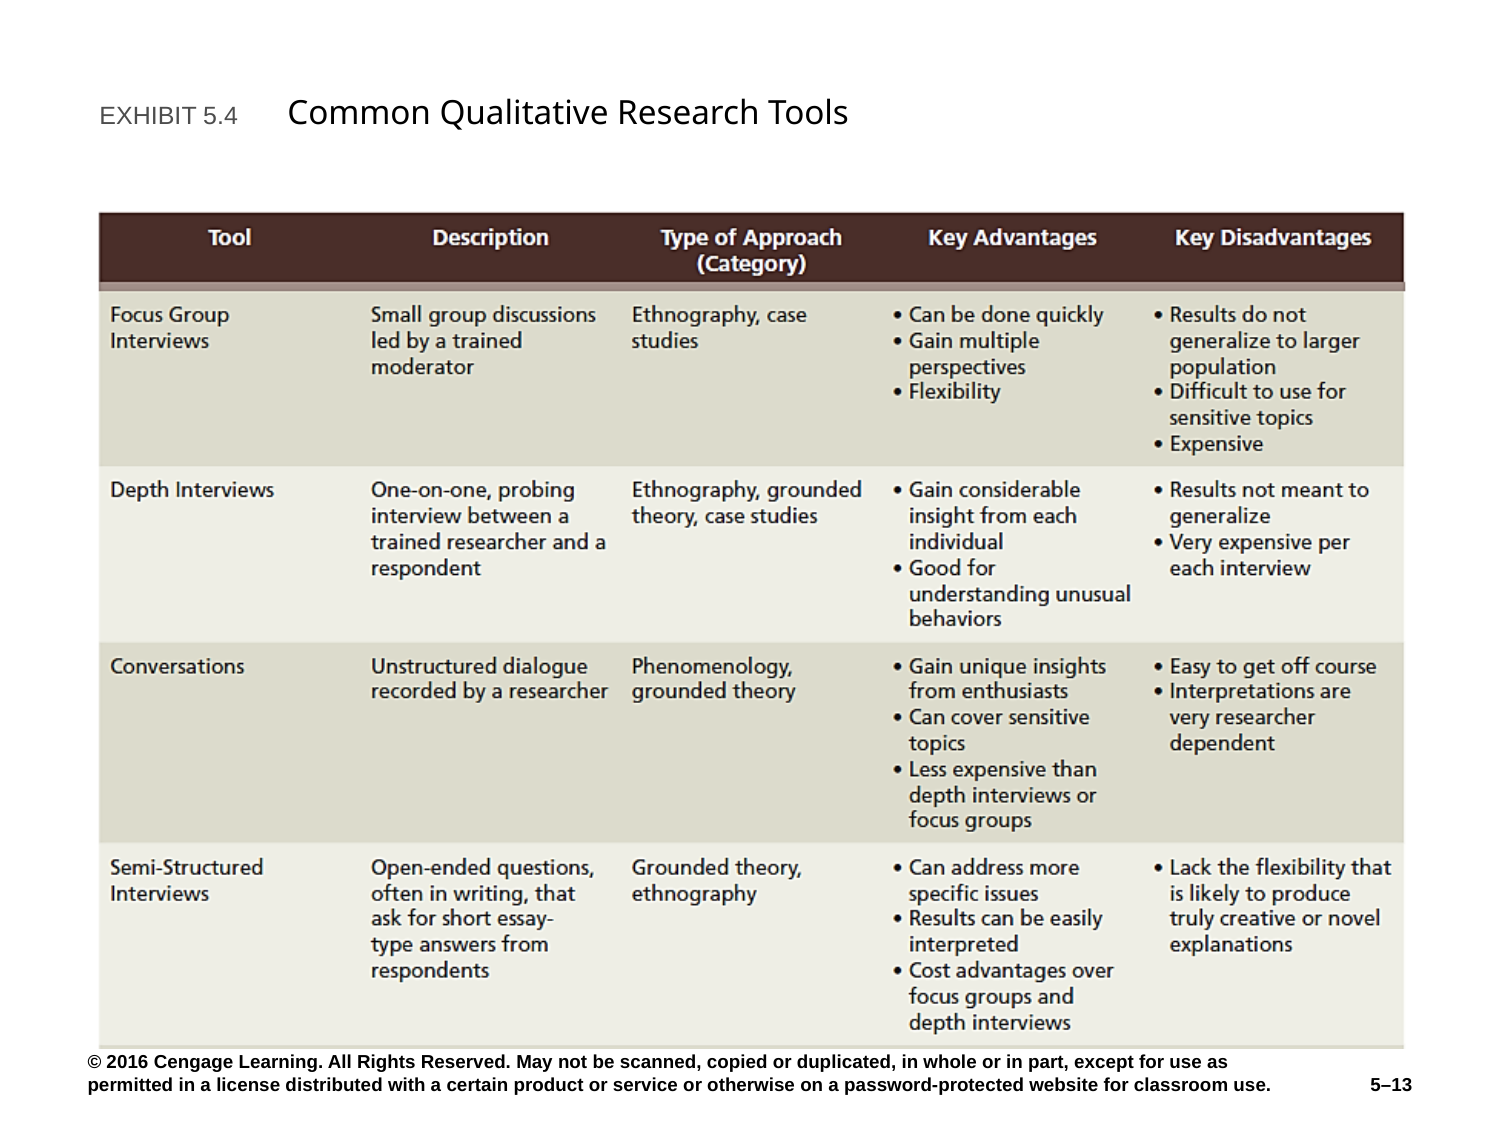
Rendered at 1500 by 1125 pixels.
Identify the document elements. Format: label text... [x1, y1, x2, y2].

slide_number 5–13 [1050, 1042, 1413, 1103]
footer © 2016 Cengage Learning. All Rights Reserved. May not be scanned, copied or duplicated, in whole or in part, except for use as permitted in a license distributed with a certain product or service or otherwise on a password-protected website for classroom use. [87, 1057, 1050, 1103]
text_box EXHIBIT 5.4 Common Qualitative Research Tools [84, 84, 1414, 139]
picture [93, 207, 1407, 1049]
